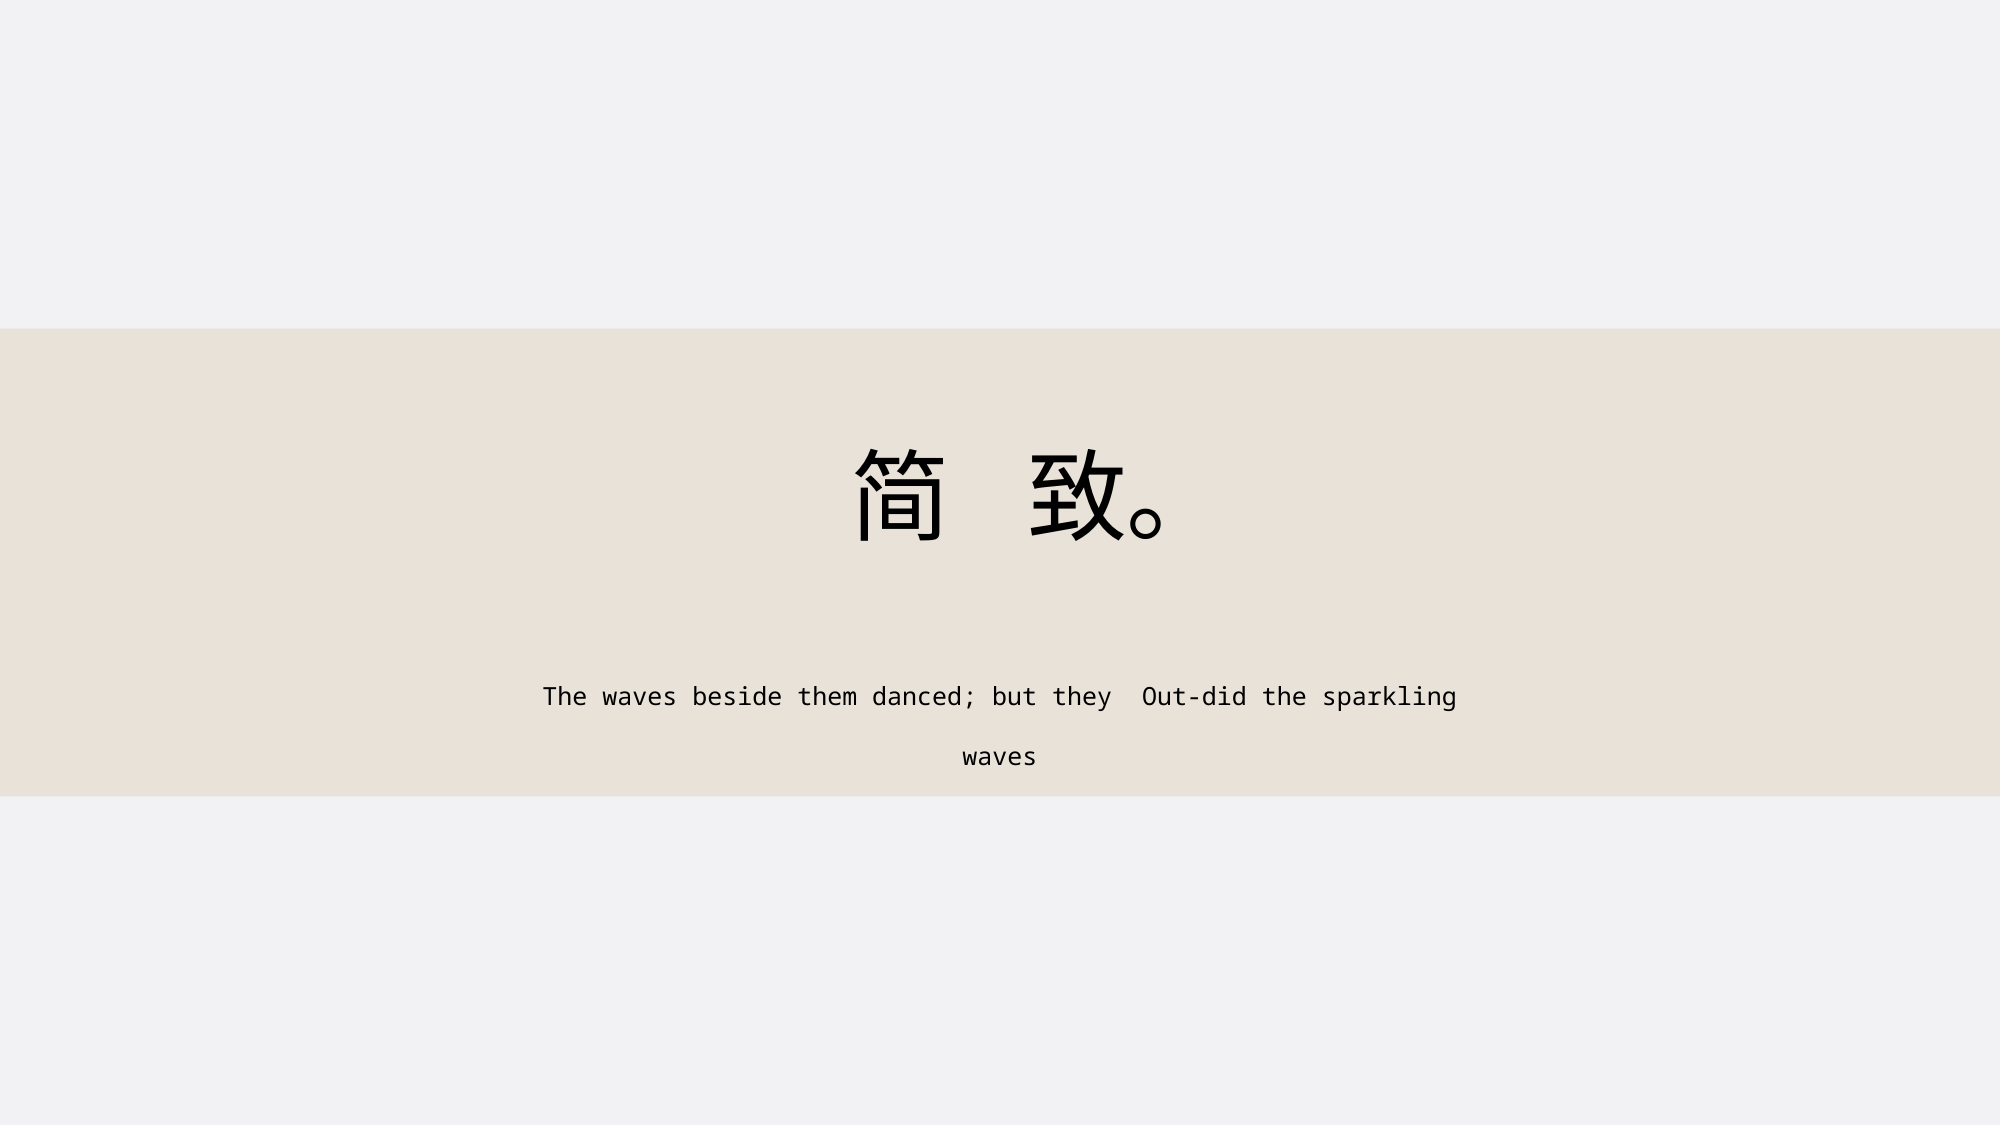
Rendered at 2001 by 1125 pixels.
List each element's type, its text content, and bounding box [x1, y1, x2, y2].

text_box 简 [801, 426, 999, 561]
text_box The waves beside them danced; but they Out-did the sparkling waves [492, 643, 1508, 778]
text_box 致。 [999, 426, 1255, 561]
text_box [0, 328, 2000, 797]
